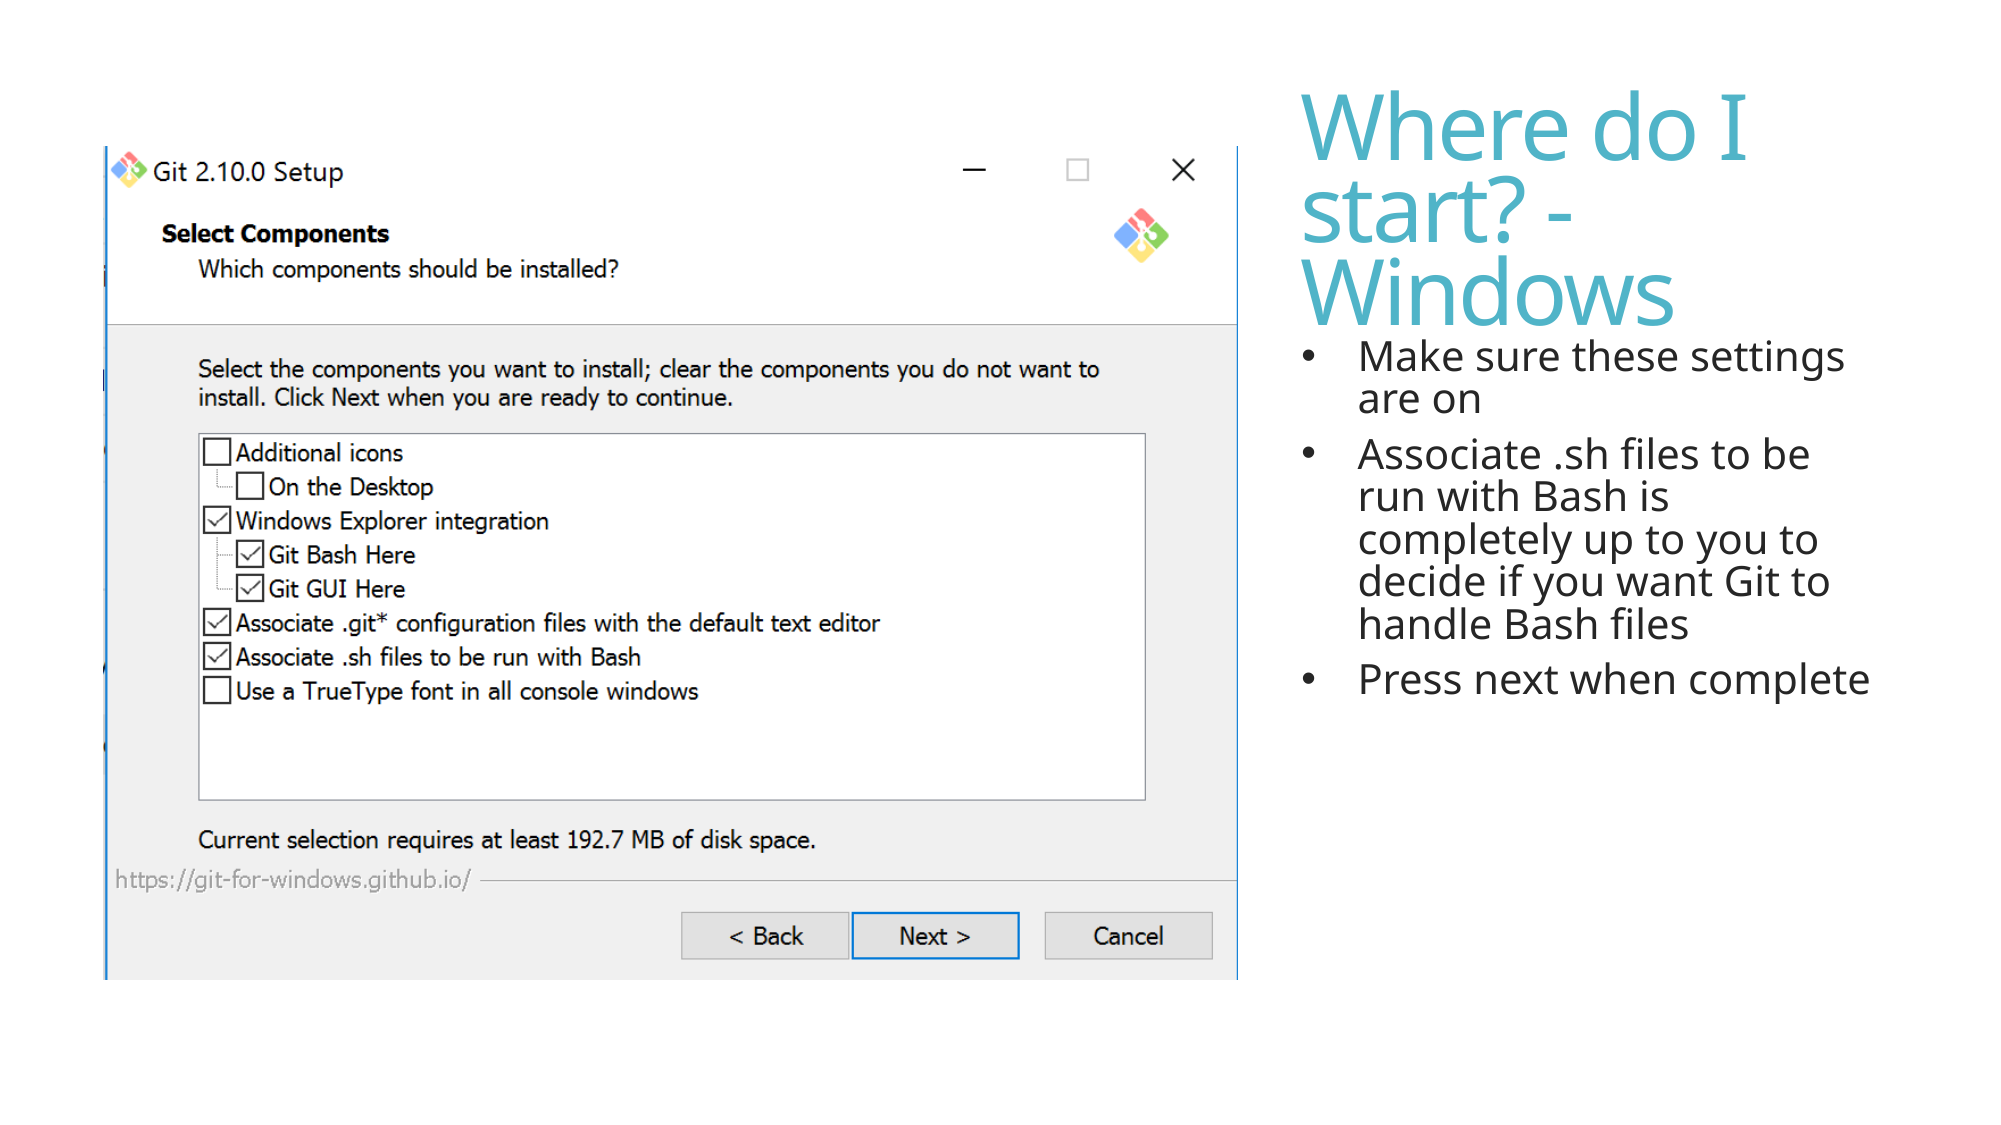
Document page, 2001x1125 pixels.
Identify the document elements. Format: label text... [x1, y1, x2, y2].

picture [103, 146, 1239, 981]
list Make sure these settings are on Associate .sh files to be run with Bash is completely up to you to decide if you want Git to handle Bash files Press next when complete [1285, 329, 1894, 964]
title Where do I start? - Windows [1285, 81, 1894, 329]
